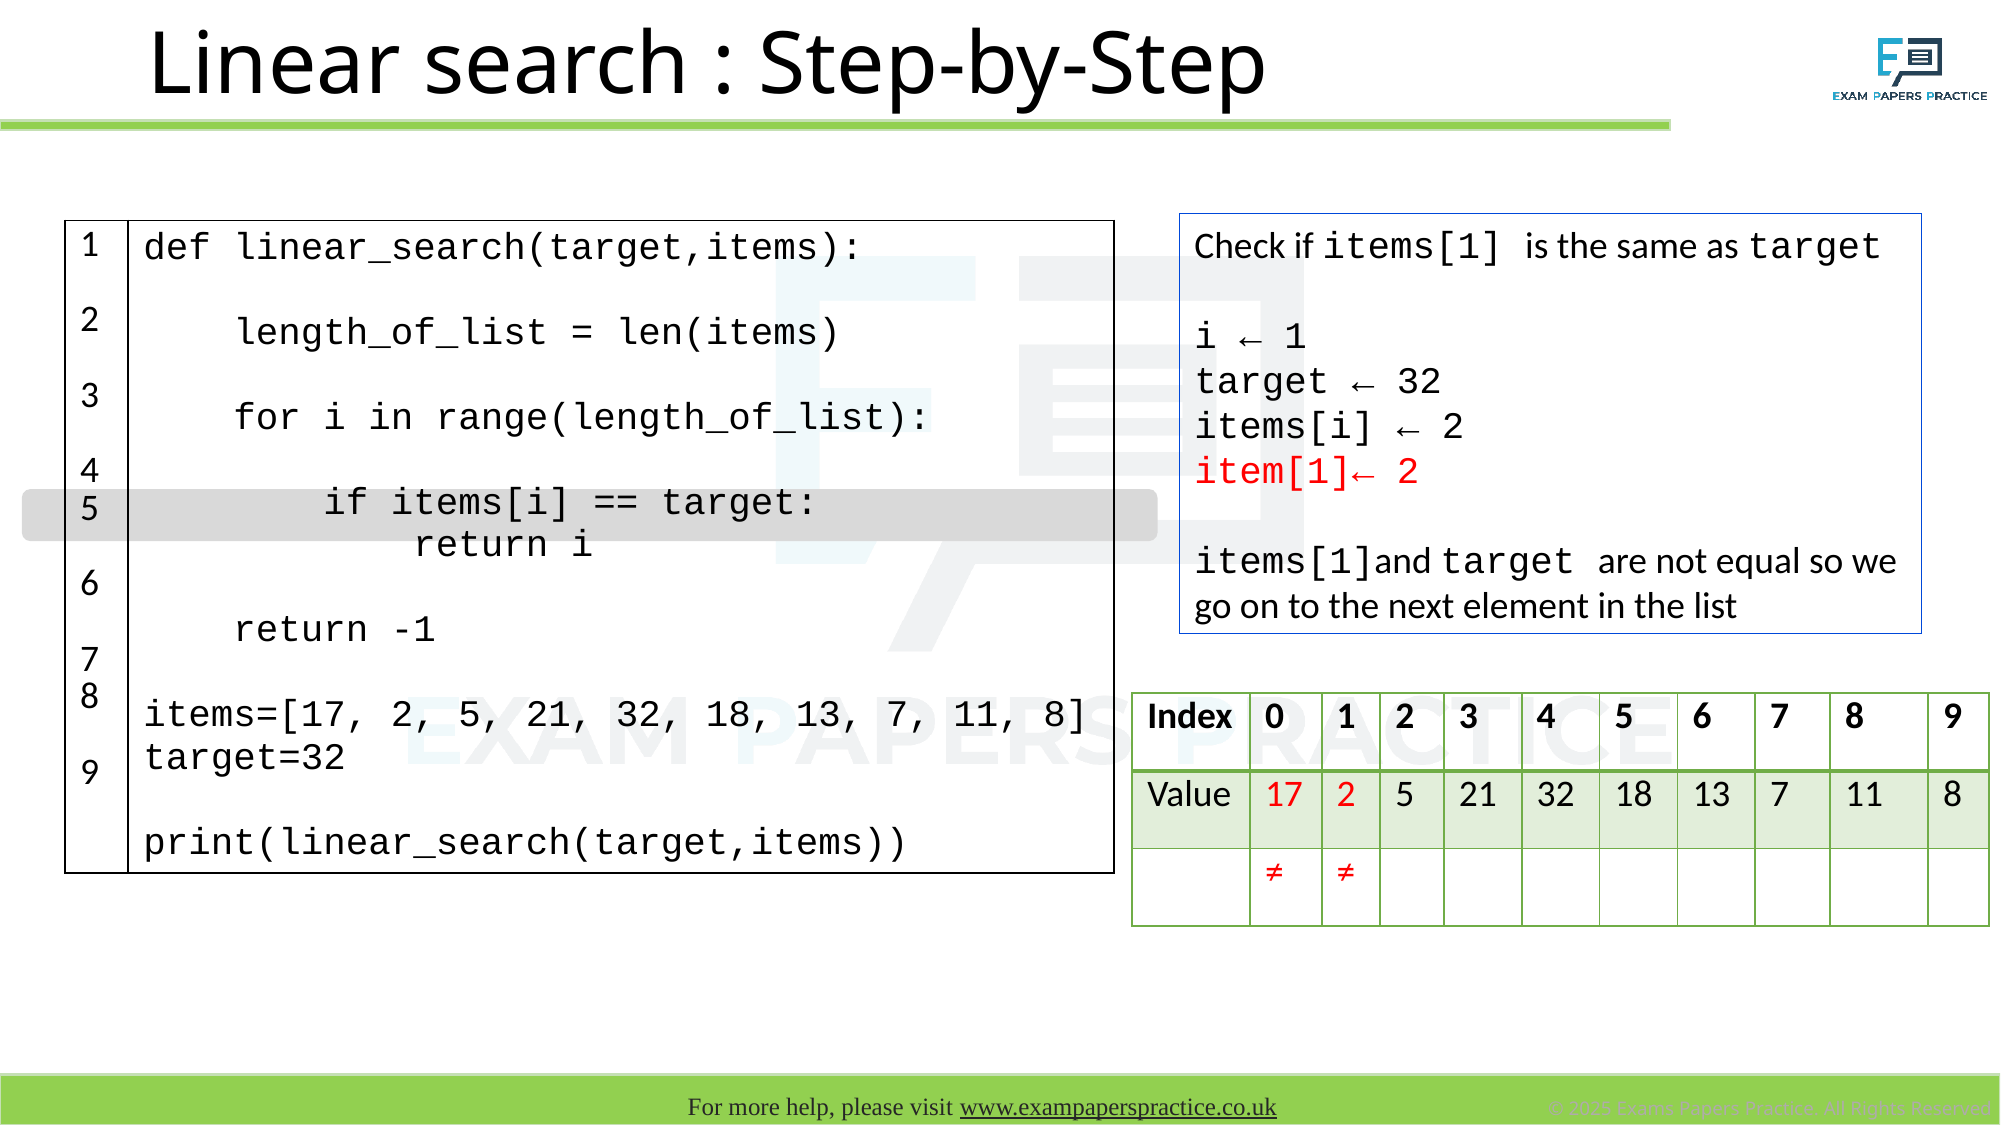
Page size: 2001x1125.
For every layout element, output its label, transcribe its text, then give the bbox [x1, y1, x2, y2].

table_cell [1600, 849, 1677, 925]
table_header 5 [1600, 694, 1677, 769]
table_cell 11 [1831, 773, 1927, 848]
table_cell 5 [1381, 773, 1443, 848]
text_box Check if items[1] is the same as target i ← 1 target ← 32 items[i] ← 2 item[1]← 2 items[1]and target are not equal so we go on to the next element in the list [1179, 213, 1922, 634]
table_cell [1831, 849, 1927, 925]
table_cell 8 [1929, 773, 1988, 848]
table_header 8 [1831, 694, 1927, 769]
table_header 1 [1323, 694, 1379, 769]
table_cell 21 [1445, 773, 1521, 848]
table_cell 17 [1251, 773, 1321, 848]
table_cell [1445, 849, 1521, 925]
table_header 3 [1445, 694, 1521, 769]
table_cell [1929, 849, 1988, 925]
table_cell [1678, 849, 1754, 925]
table_header 0 [1251, 694, 1321, 769]
table_cell [1133, 849, 1249, 925]
table_header 2 [1381, 694, 1443, 769]
table_header 1 2 3 4 5 6 7 8 9 [66, 221, 127, 872]
table_cell 32 [1523, 773, 1599, 848]
table_header 7 [1756, 694, 1829, 769]
table_cell 7 [1756, 773, 1829, 848]
title Linear search : Step-by-Step [132, 11, 1858, 121]
table_header Index [1133, 694, 1249, 769]
table_cell 13 [1678, 773, 1754, 848]
table_cell [1523, 849, 1599, 925]
table_header def linear_search(target,items): length_of_list = len(items) for i in range(length_of_list): if items[i] == target: return i return -1 items=[17, 2, 5, 21, 32, 18, 13, 7, 11, 8] target=32 print(linear_search(target,items)) [129, 221, 1113, 872]
table_cell [1756, 849, 1829, 925]
table_cell ≠ [1251, 849, 1321, 925]
table_cell Value [1133, 773, 1249, 848]
table_cell 18 [1600, 773, 1677, 848]
table_cell [1381, 849, 1443, 925]
table_header 9 [1929, 694, 1988, 769]
text_box [20, 488, 64, 543]
text_box [1115, 488, 1159, 543]
table_cell ≠ [1323, 849, 1379, 925]
table_cell 2 [1323, 773, 1379, 848]
table_header 4 [1523, 694, 1599, 769]
table_header 6 [1678, 694, 1754, 769]
